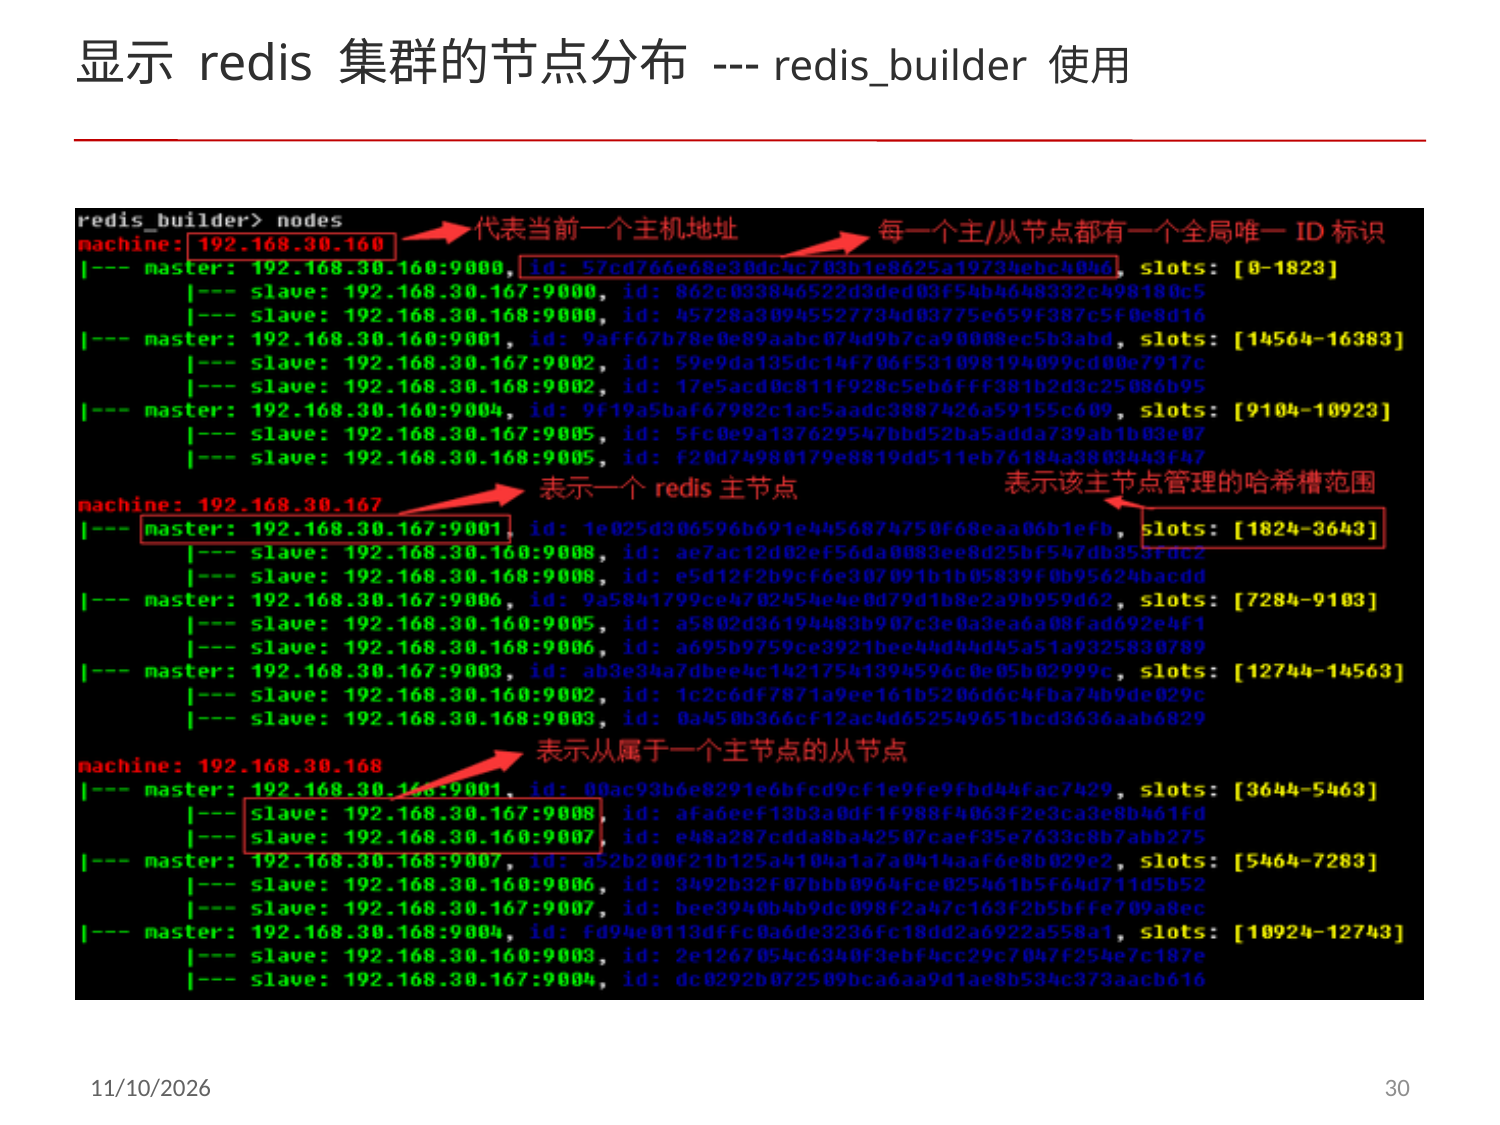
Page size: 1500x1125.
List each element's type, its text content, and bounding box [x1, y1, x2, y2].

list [74, 207, 1424, 1000]
title 显示 redis 集群的节点分布 --- redis_builder 使用 [75, 30, 1235, 136]
